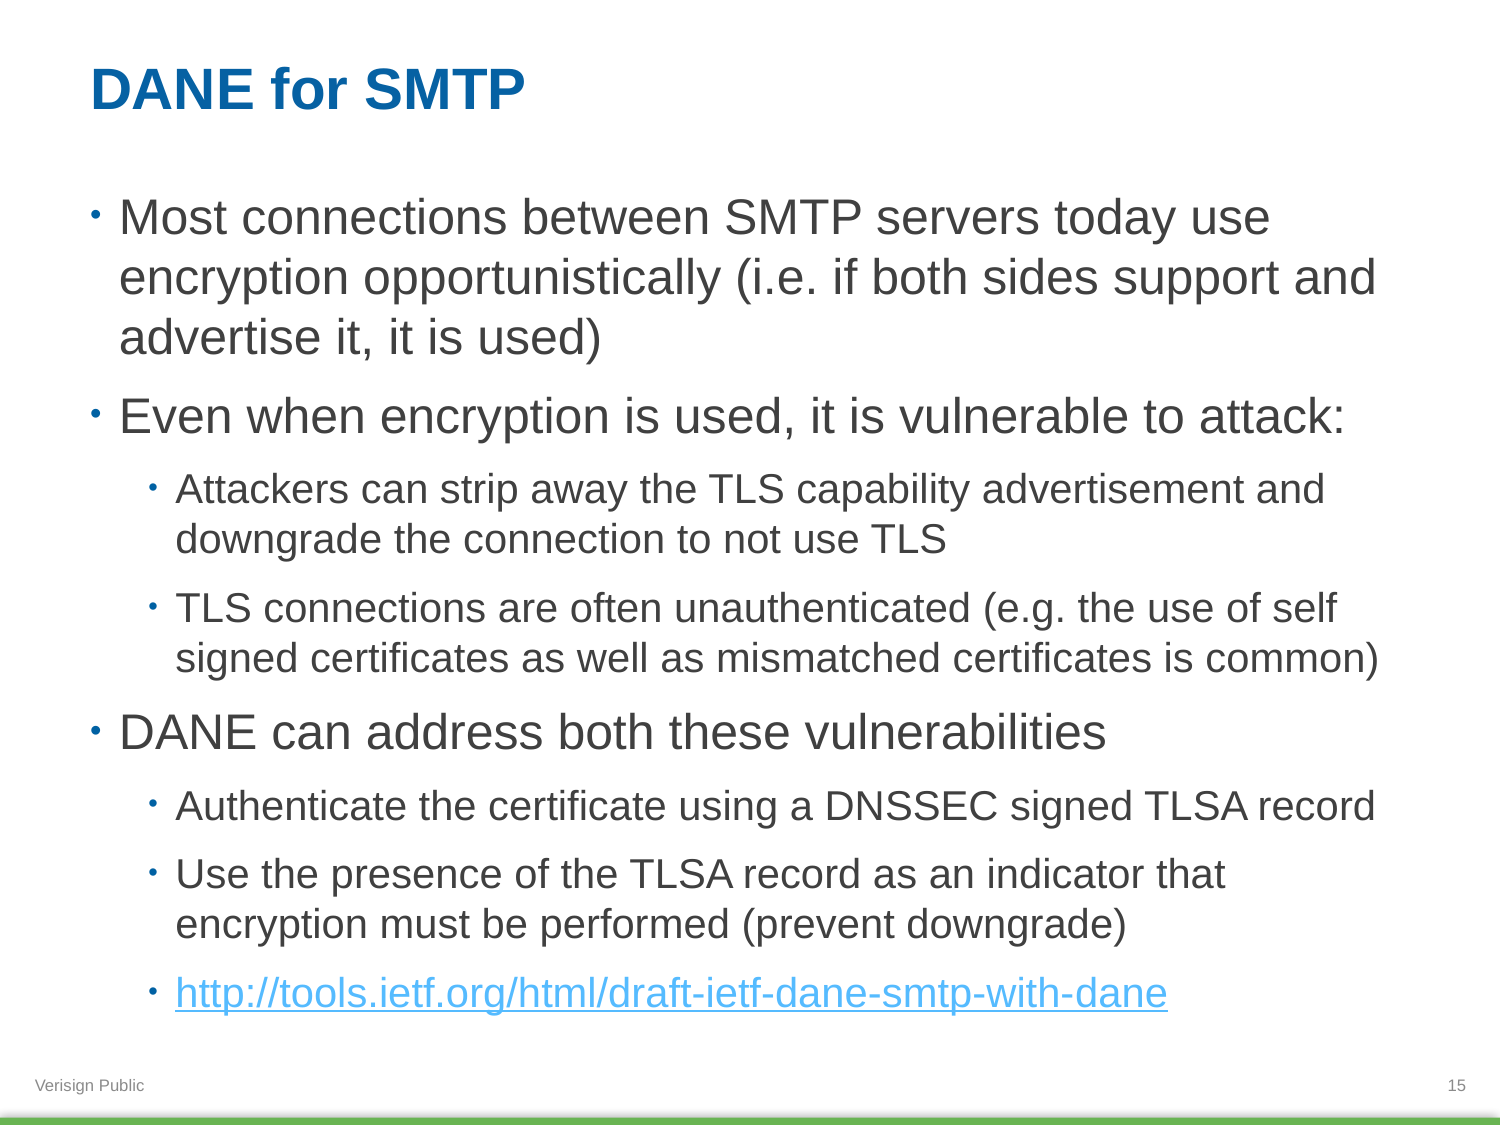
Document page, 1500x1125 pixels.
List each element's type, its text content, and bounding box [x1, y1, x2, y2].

slide_number 15 [1422, 1072, 1482, 1098]
title DANE for SMTP [75, 40, 1425, 132]
list Most connections between SMTP servers today use encryption opportunistically (i.e. if both sides support and advertise it, it is used) Even when encryption is used, it is vulnerable to attack: Attackers can strip away the TLS capability advertisement and downgrade the connection to not use TLS TLS connections are often unauthenticated (e.g. the use of self signed certificates as well as mismatched certificates is common) DANE can address both these vulnerabilities Authenticate the certificate using a DNSSEC signed TLSA record Use the presence of the TLSA record as an indicator that encryption must be performed (prevent downgrade) http://tools.ietf.org/html/draft-ietf-dane-smtp-with-dane [75, 176, 1425, 1040]
